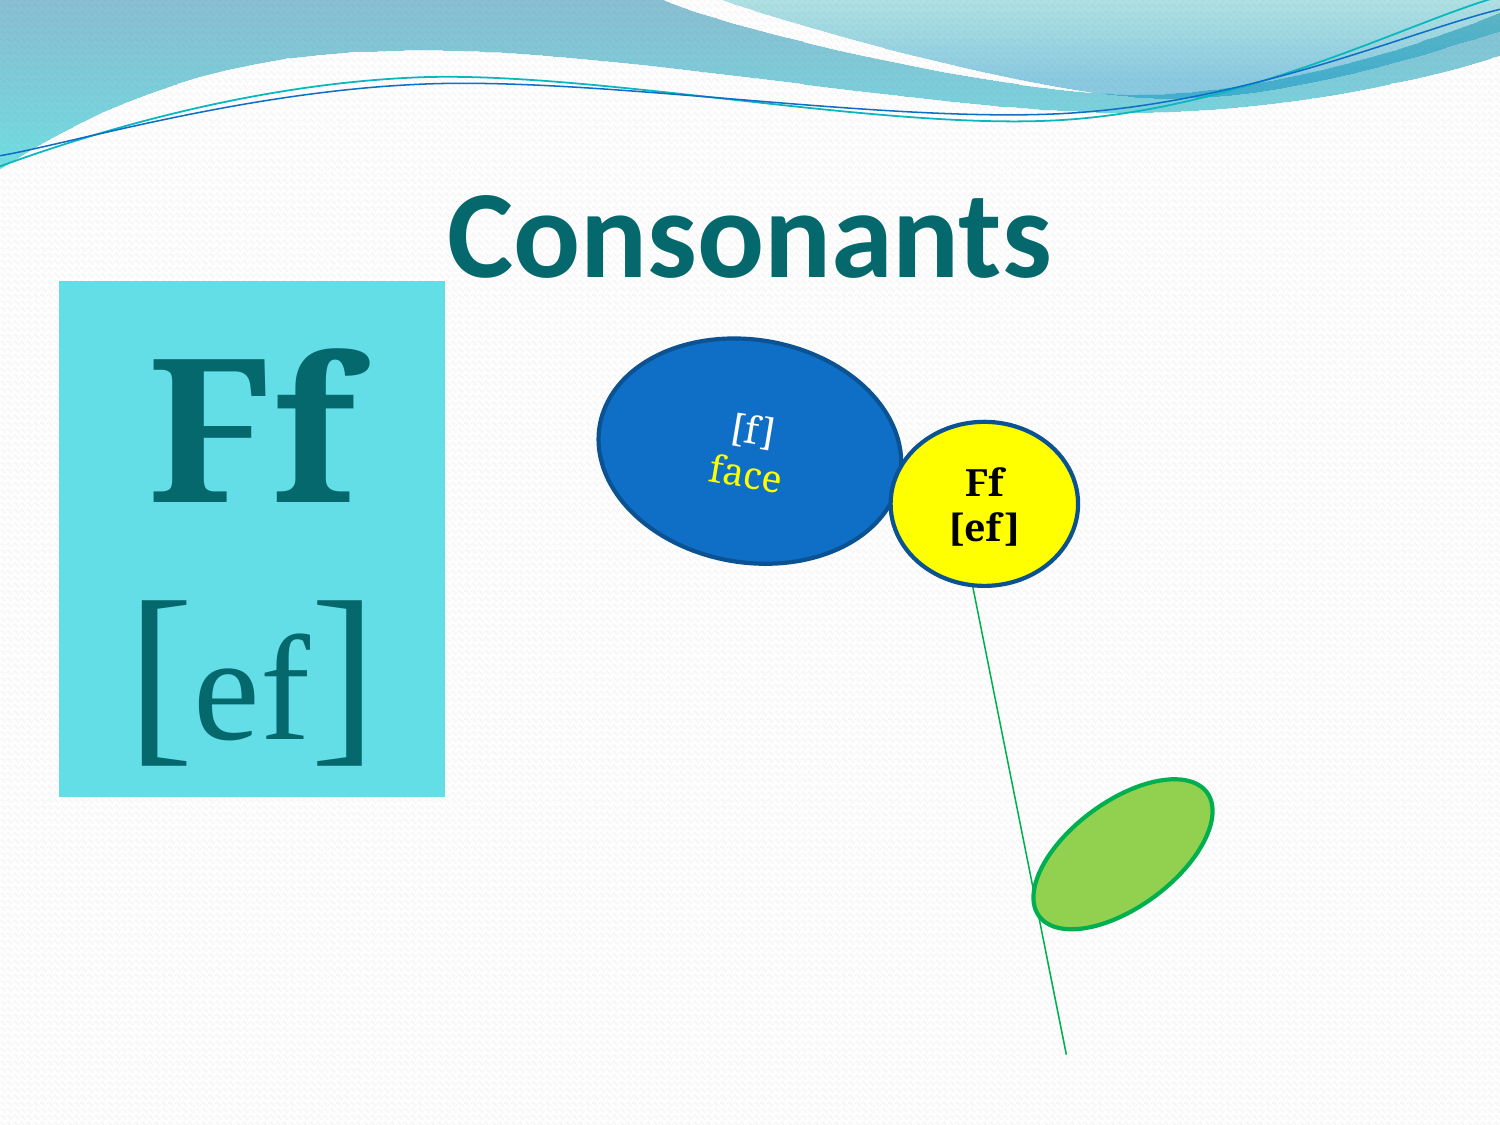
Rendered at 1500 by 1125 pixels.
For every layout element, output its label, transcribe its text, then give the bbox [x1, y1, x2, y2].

text_box Ff [ef] [888, 419, 1081, 588]
table_header Ff [ef] [59, 281, 445, 797]
text_box [1031, 880, 1178, 932]
text_box [f] face [596, 336, 904, 566]
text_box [784, 773, 1255, 868]
title Consonants [75, 115, 1425, 303]
